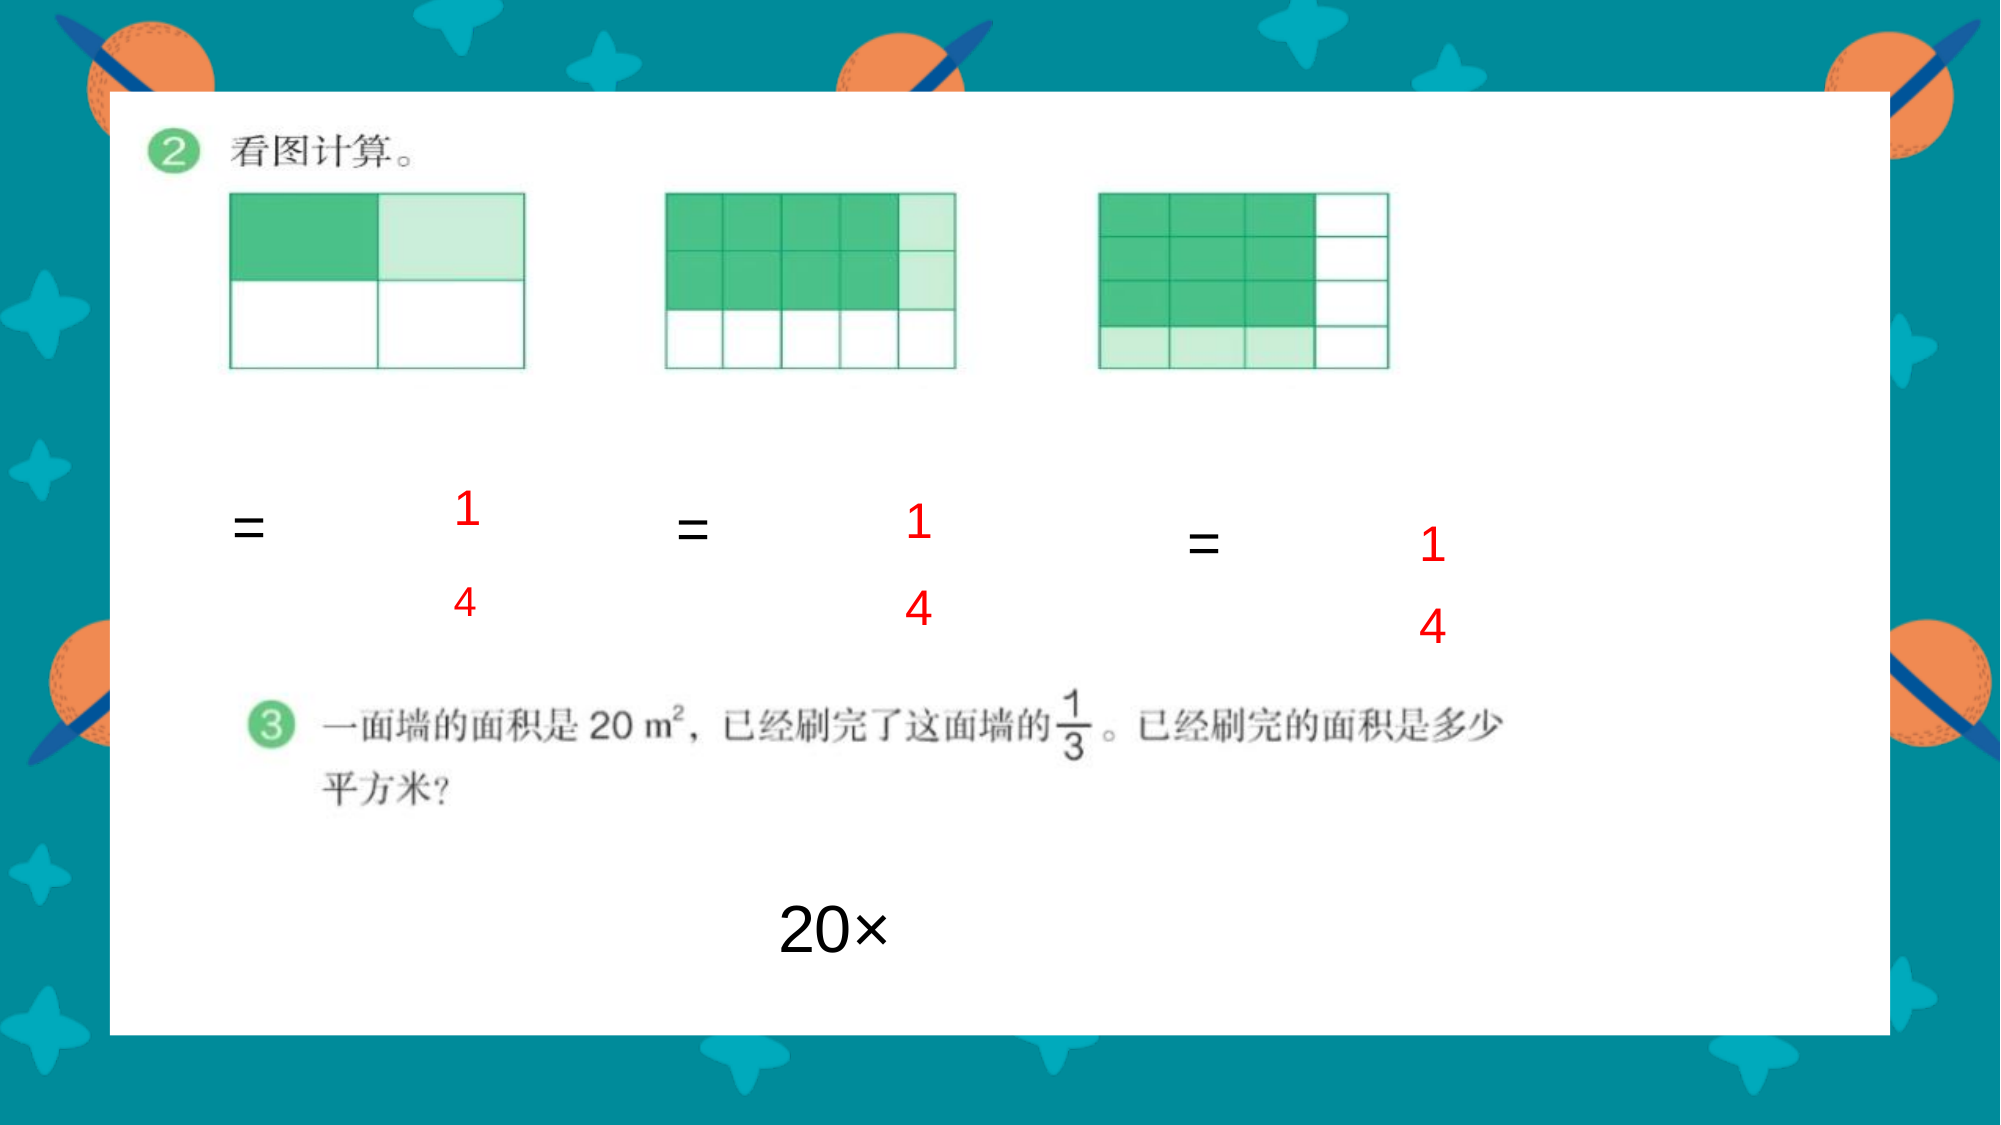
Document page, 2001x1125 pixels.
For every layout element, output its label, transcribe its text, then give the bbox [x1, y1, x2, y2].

text_box 4 [438, 567, 533, 633]
text_box 1 [438, 467, 533, 543]
picture [0, 0, 2000, 1125]
text_box 4 [1404, 586, 1499, 662]
text_box 4 [890, 568, 984, 644]
text_box 1 [890, 481, 984, 556]
text_box 1 [1404, 504, 1499, 580]
